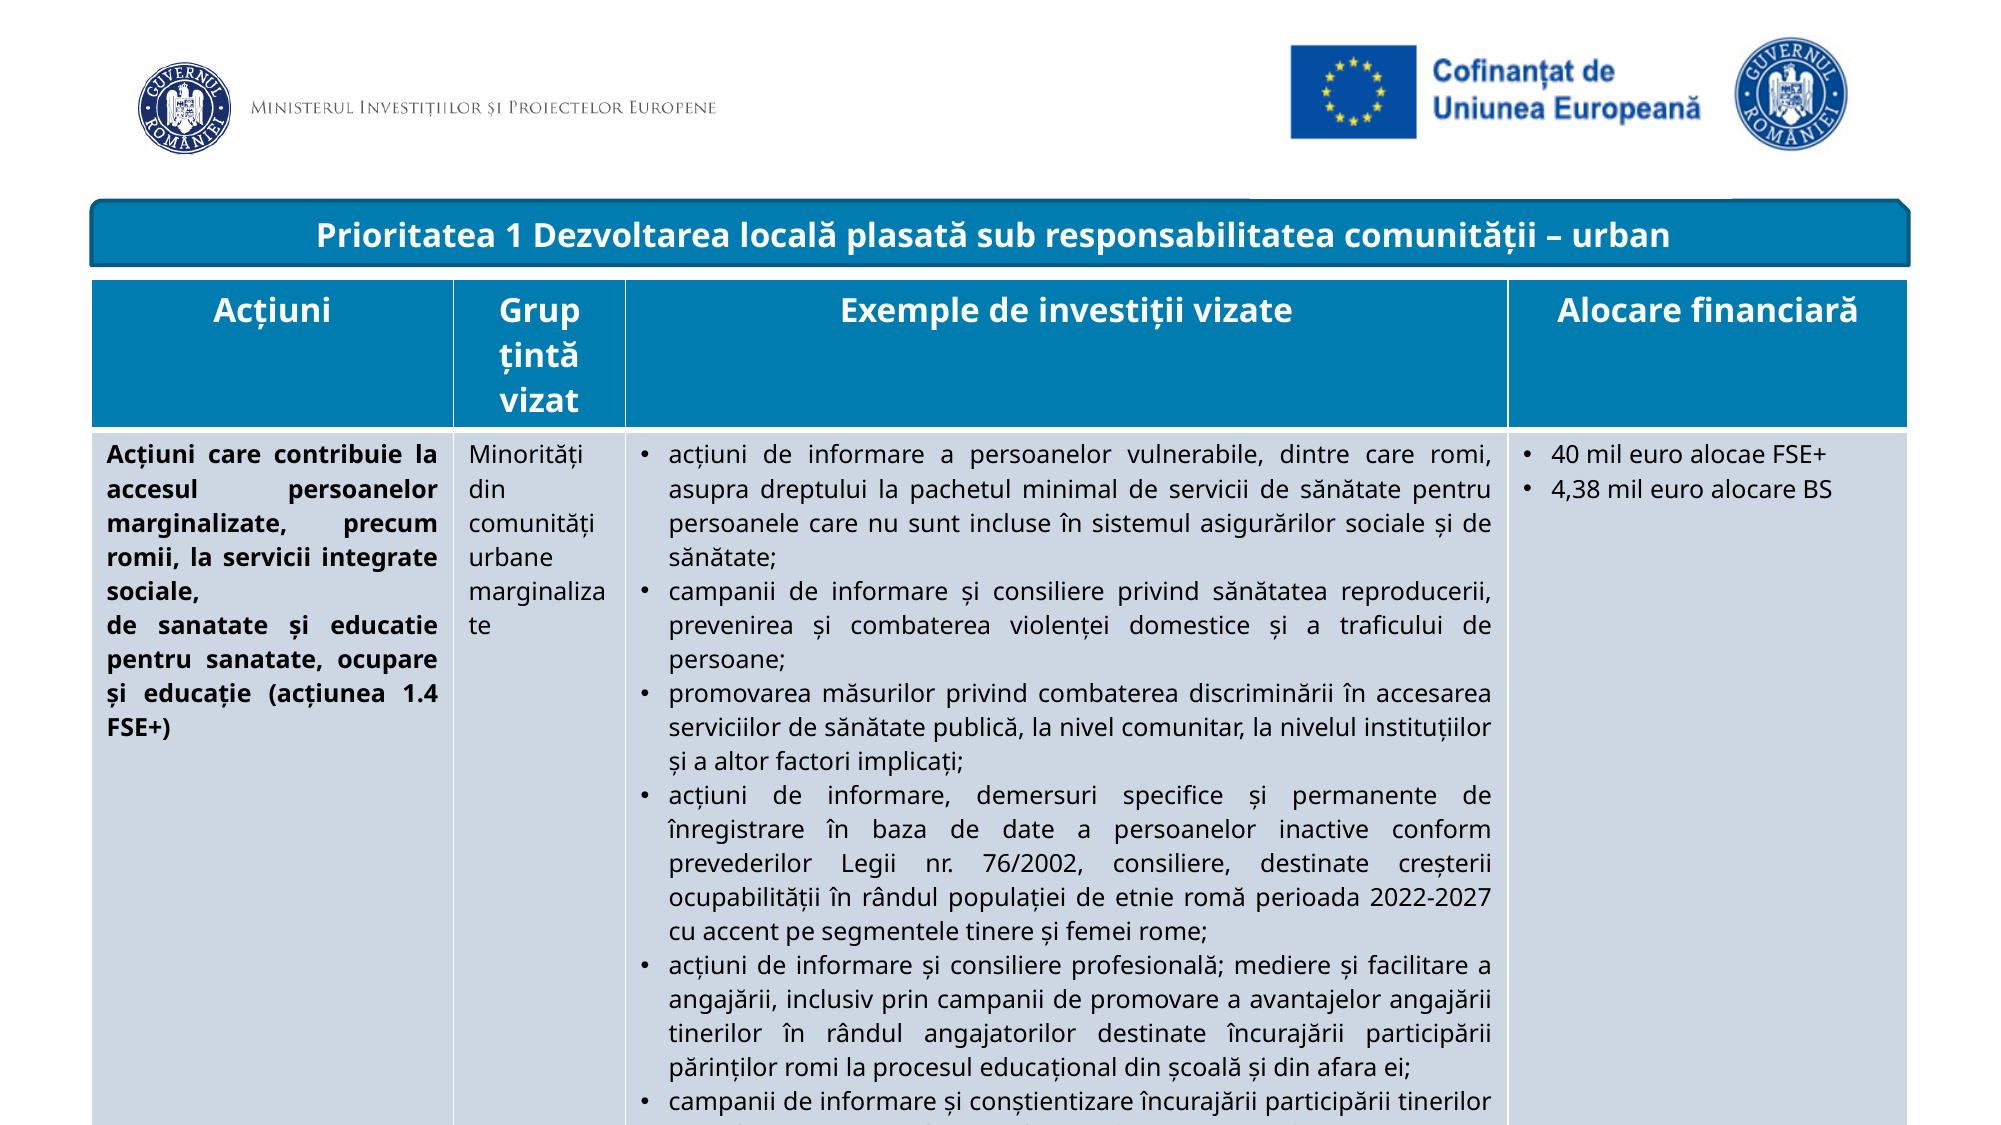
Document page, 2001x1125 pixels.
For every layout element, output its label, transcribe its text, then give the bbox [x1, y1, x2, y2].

table_header Alocare financiară [1509, 280, 1907, 427]
table_cell Minorități din comunități urbane marginalizate [454, 433, 625, 1125]
table_cell Acțiuni care contribuie la accesul persoanelor marginalizate, precum romii, la servicii integrate sociale, de sanatate și educatie pentru sanatate, ocupare și educație (acțiunea 1.4 FSE+) [92, 433, 453, 1125]
text_box Prioritatea 1 Dezvoltarea locală plasată sub responsabilitatea comunității – urban [89, 198, 1911, 268]
table_cell 40 mil euro alocae FSE+ 4,38 mil euro alocare BS [1509, 433, 1907, 1125]
table_header Grup țintă vizat [454, 280, 625, 427]
picture [133, 57, 814, 156]
table_header Exemple de investiții vizate [626, 280, 1507, 427]
table_cell acțiuni de informare a persoanelor vulnerabile, dintre care romi, asupra dreptului la pachetul minimal de servicii de sănătate pentru persoanele care nu sunt incluse în sistemul asigurărilor sociale și de sănătate; campanii de informare și consiliere privind sănătatea reproducerii, prevenirea și combaterea violenței domestice și a traficului de persoane; promovarea măsurilor privind combaterea discriminării în accesarea serviciilor de sănătate publică, la nivel comunitar, la nivelul instituțiilor și a altor factori implicați; acțiuni de informare, demersuri specifice și permanente de înregistrare în baza de date a persoanelor inactive conform prevederilor Legii nr. 76/2002, consiliere, destinate creșterii ocupabilității în rândul populației de etnie romă perioada 2022-2027 cu accent pe segmentele tinere și femei rome; acțiuni de informare și consiliere profesională; mediere și facilitare a angajării, inclusiv prin campanii de promovare a avantajelor angajării tinerilor în rândul angajatorilor destinate încurajării participării părinţilor romi la procesul educaţional din şcoală și din afara ei; campanii de informare și conștientizare încurajării participării tinerilor romi în sistemul de învățământ profesional și profesional dual, cu precădere în domeniul învățământului profesional și profesional dual din agricultură și ramuri conexe acesteia. Servicii de formare tineri romi pentru încadrarea în meserii de bază, inclusiv măsuri de acompaniament (masă caldă, transport etc.) [626, 433, 1507, 1125]
table_header Acțiuni [92, 280, 453, 427]
picture [1250, 0, 1867, 198]
